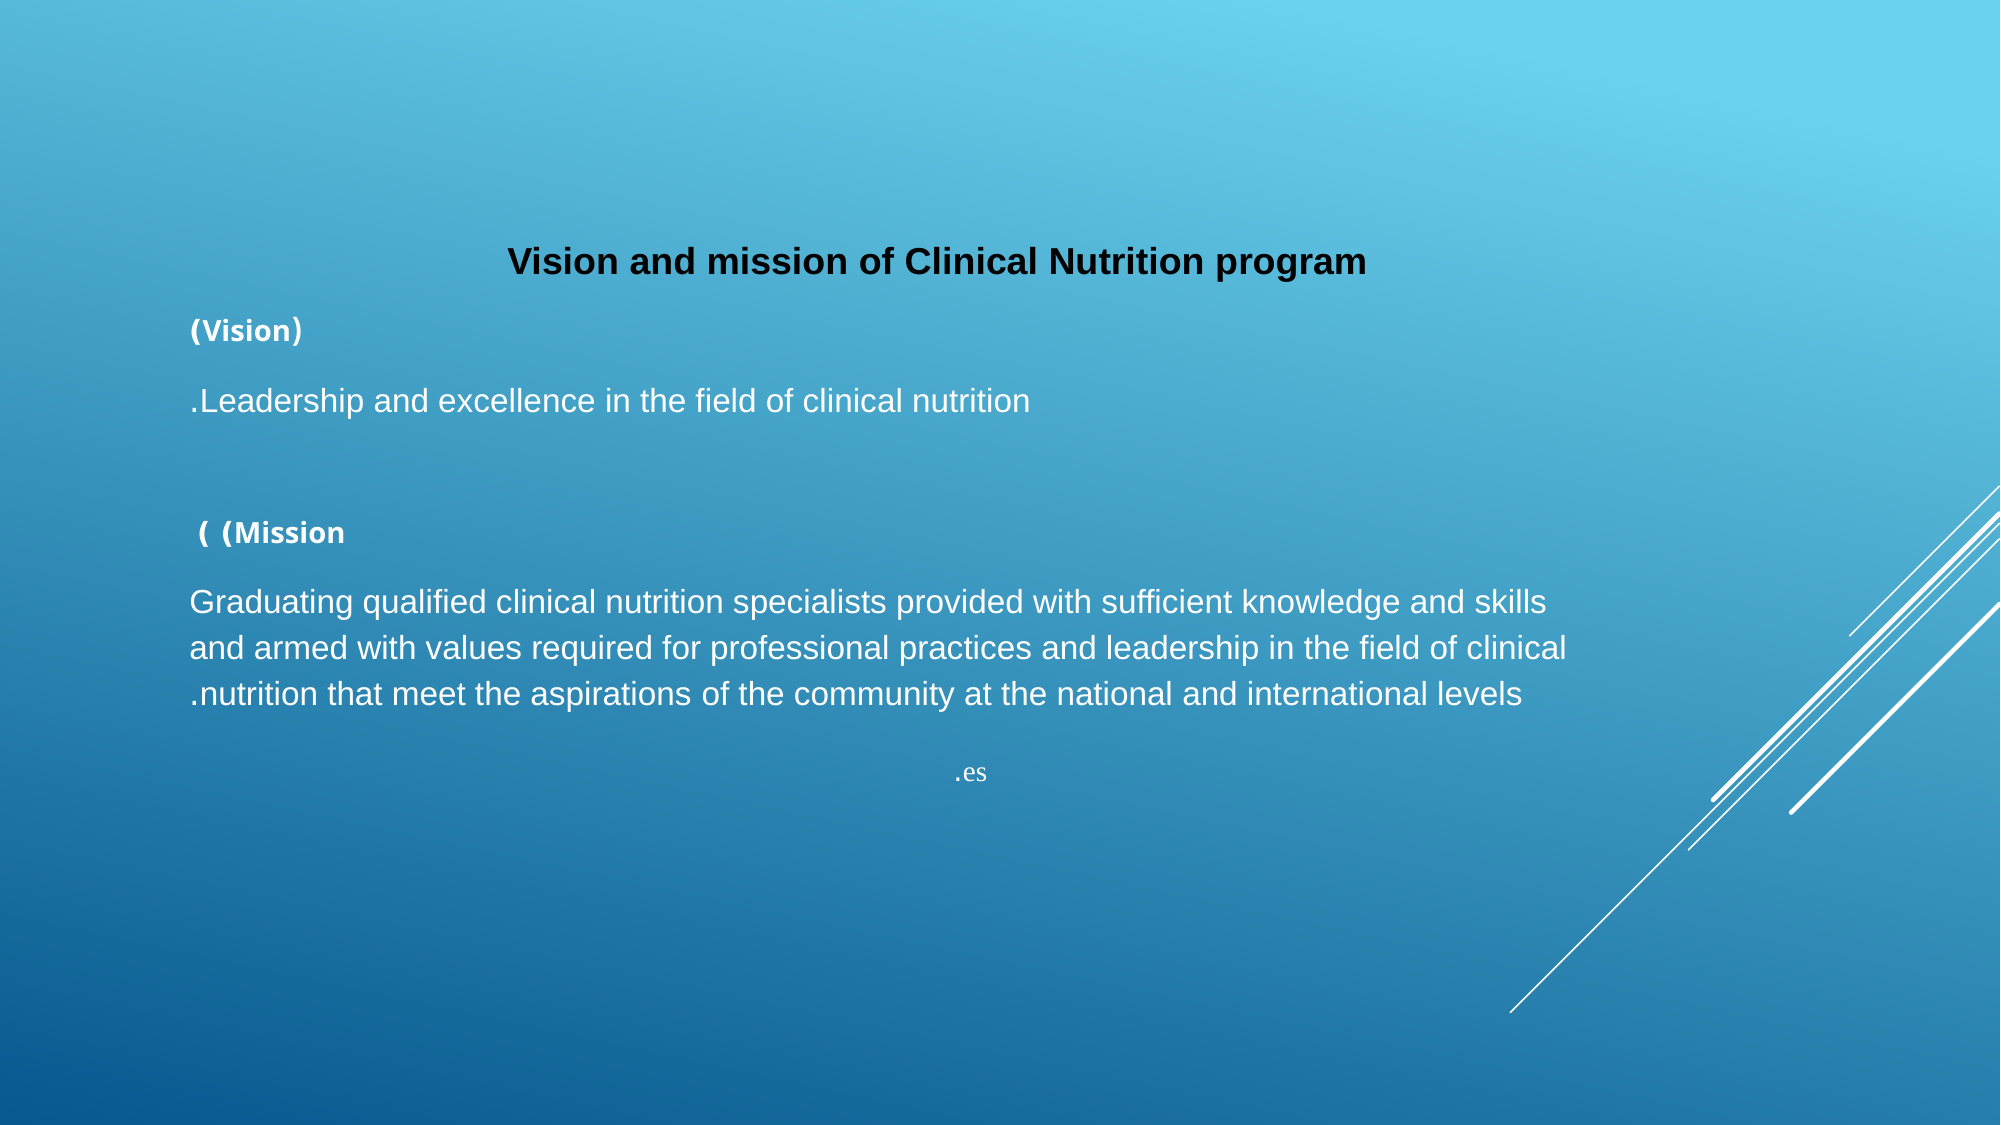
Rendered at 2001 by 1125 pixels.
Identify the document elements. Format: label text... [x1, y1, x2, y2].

text_box Vision and mission of Clinical Nutrition program (Vision) Leadership and excellence in the field of clinical nutrition. Mission) ) Graduating qualified clinical nutrition specialists provided with sufficient knowledge and skills and armed with values required for professional practices and leadership in the field of clinical nutrition that meet the aspirations of the community at the national and international levels. es. [174, 229, 1767, 795]
